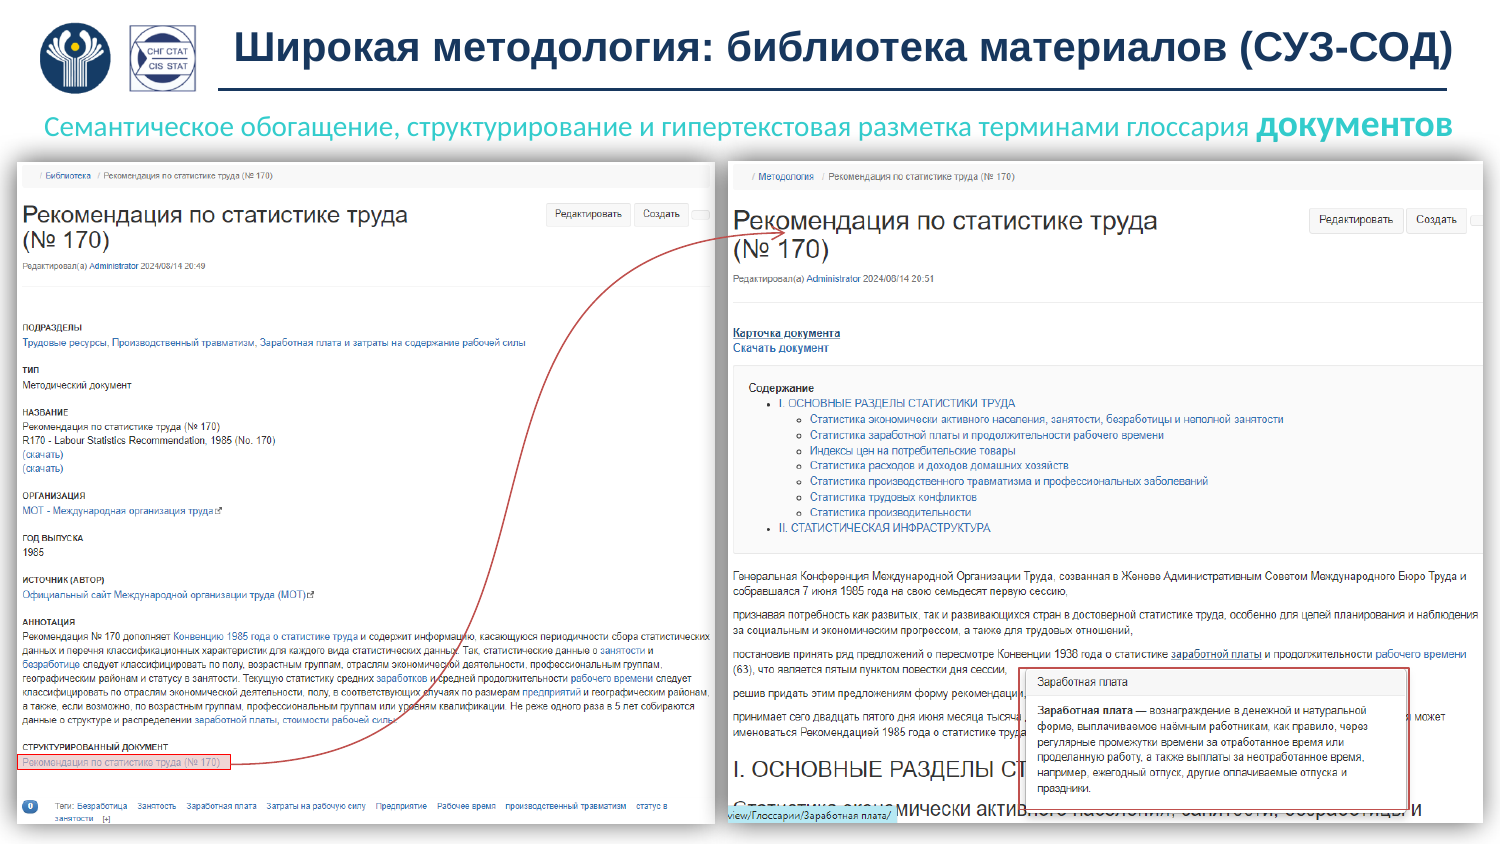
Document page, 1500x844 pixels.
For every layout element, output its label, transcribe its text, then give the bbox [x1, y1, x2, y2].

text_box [229, 161, 1483, 823]
title Широкая методология: библиотека материалов (СУЗ-СОД) [218, 0, 1480, 90]
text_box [17, 162, 227, 824]
text_box Семантическое обогащение, структурирование и гипертекстовая разметка терминами глоссария документов [17, 91, 1480, 162]
picture [0, 0, 218, 190]
